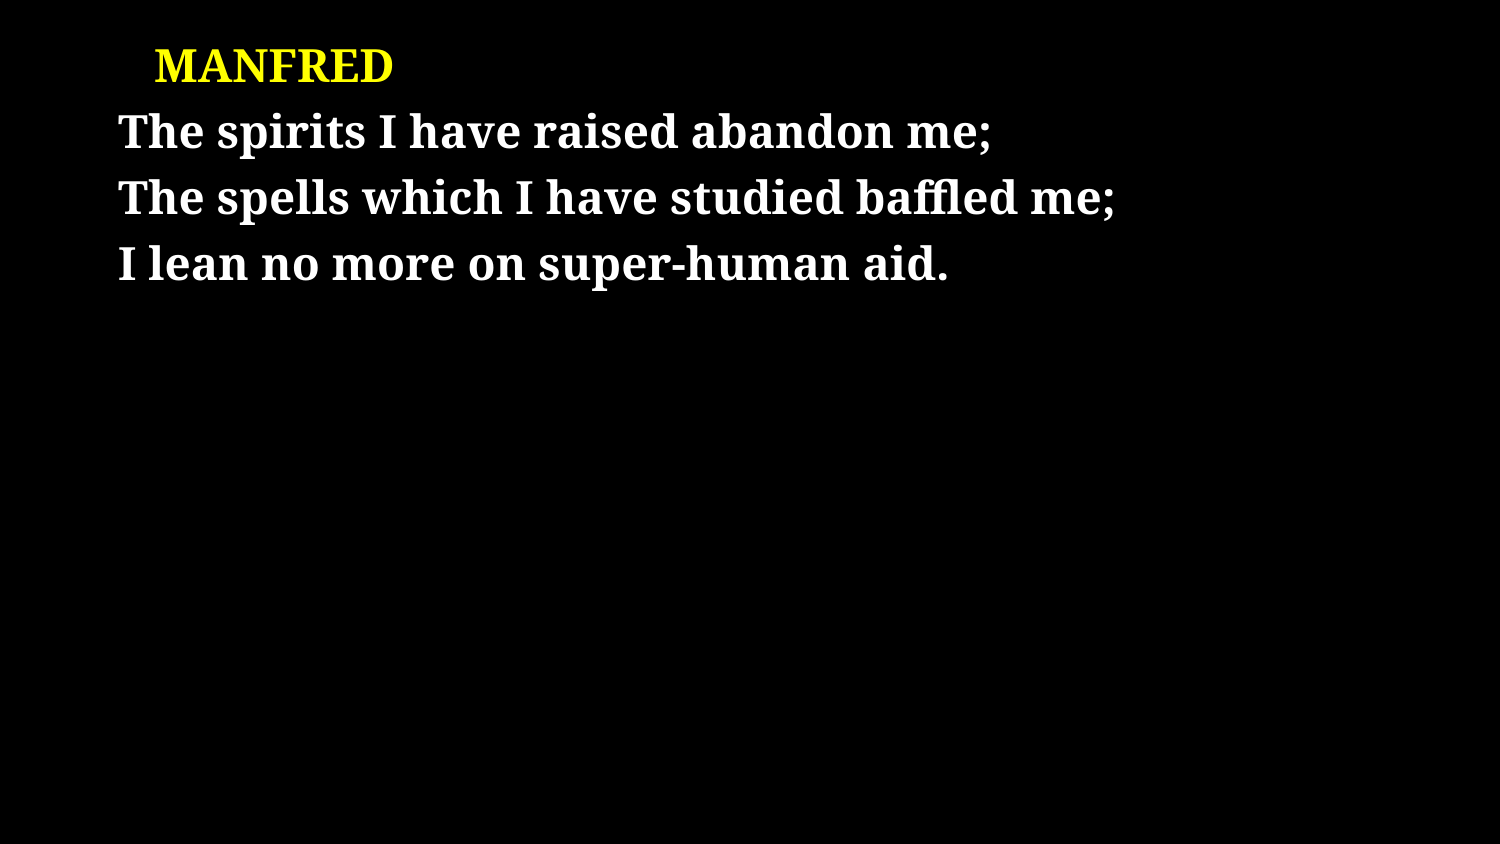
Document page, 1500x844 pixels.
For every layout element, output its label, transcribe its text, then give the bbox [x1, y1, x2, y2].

title Manfred The spirits I have raised abandon me; The spells which I have studied baffled me; I lean no more on super-human aid. [103, 17, 1397, 299]
